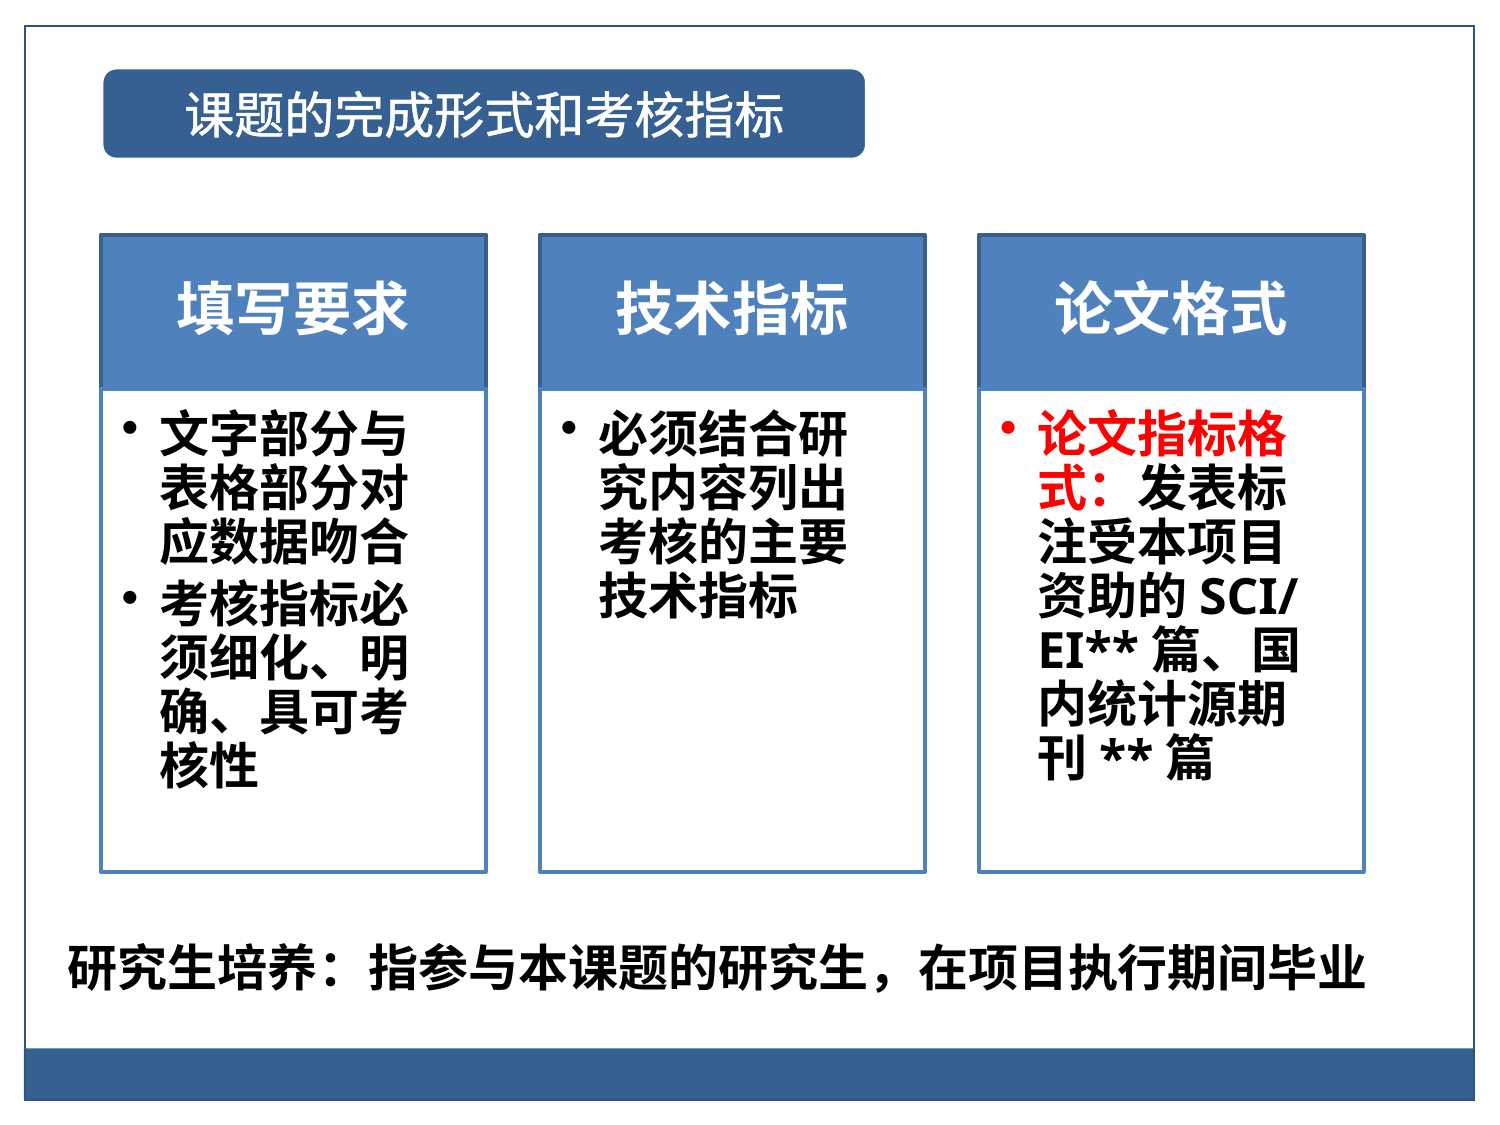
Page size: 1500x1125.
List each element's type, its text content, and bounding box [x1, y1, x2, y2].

text_box 研究生培养：指参与本课题的研究生，在项目执行期间毕业 [53, 928, 1447, 1004]
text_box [99, 219, 1365, 888]
text_box 课题的完成形式和考核指标 [97, 63, 872, 164]
